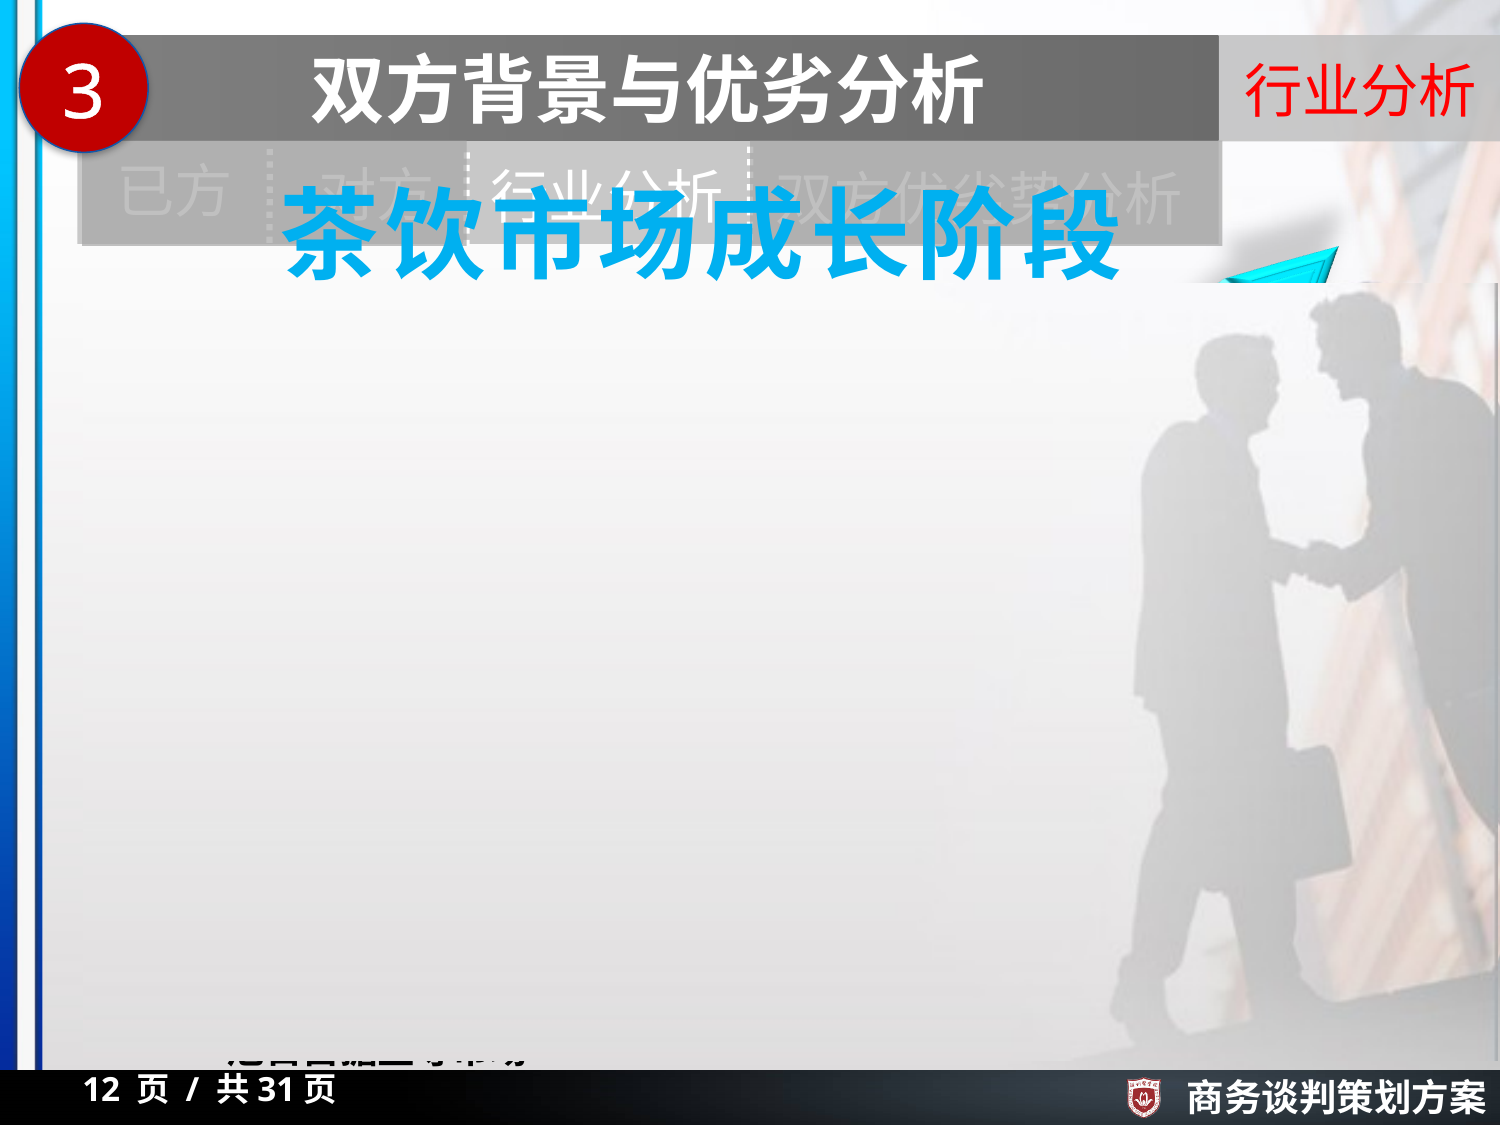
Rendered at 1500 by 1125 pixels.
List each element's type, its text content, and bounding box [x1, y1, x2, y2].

picture [779, 250, 790, 266]
slide_number 12 页 / 共31页 [0, 1063, 352, 1119]
text_box 双方背景与优劣分析 [122, 33, 1206, 136]
picture [43, 0, 1500, 36]
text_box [1205, 34, 1500, 142]
text_box 3 [18, 22, 149, 136]
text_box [33, 138, 1219, 250]
picture [0, 0, 1500, 1125]
